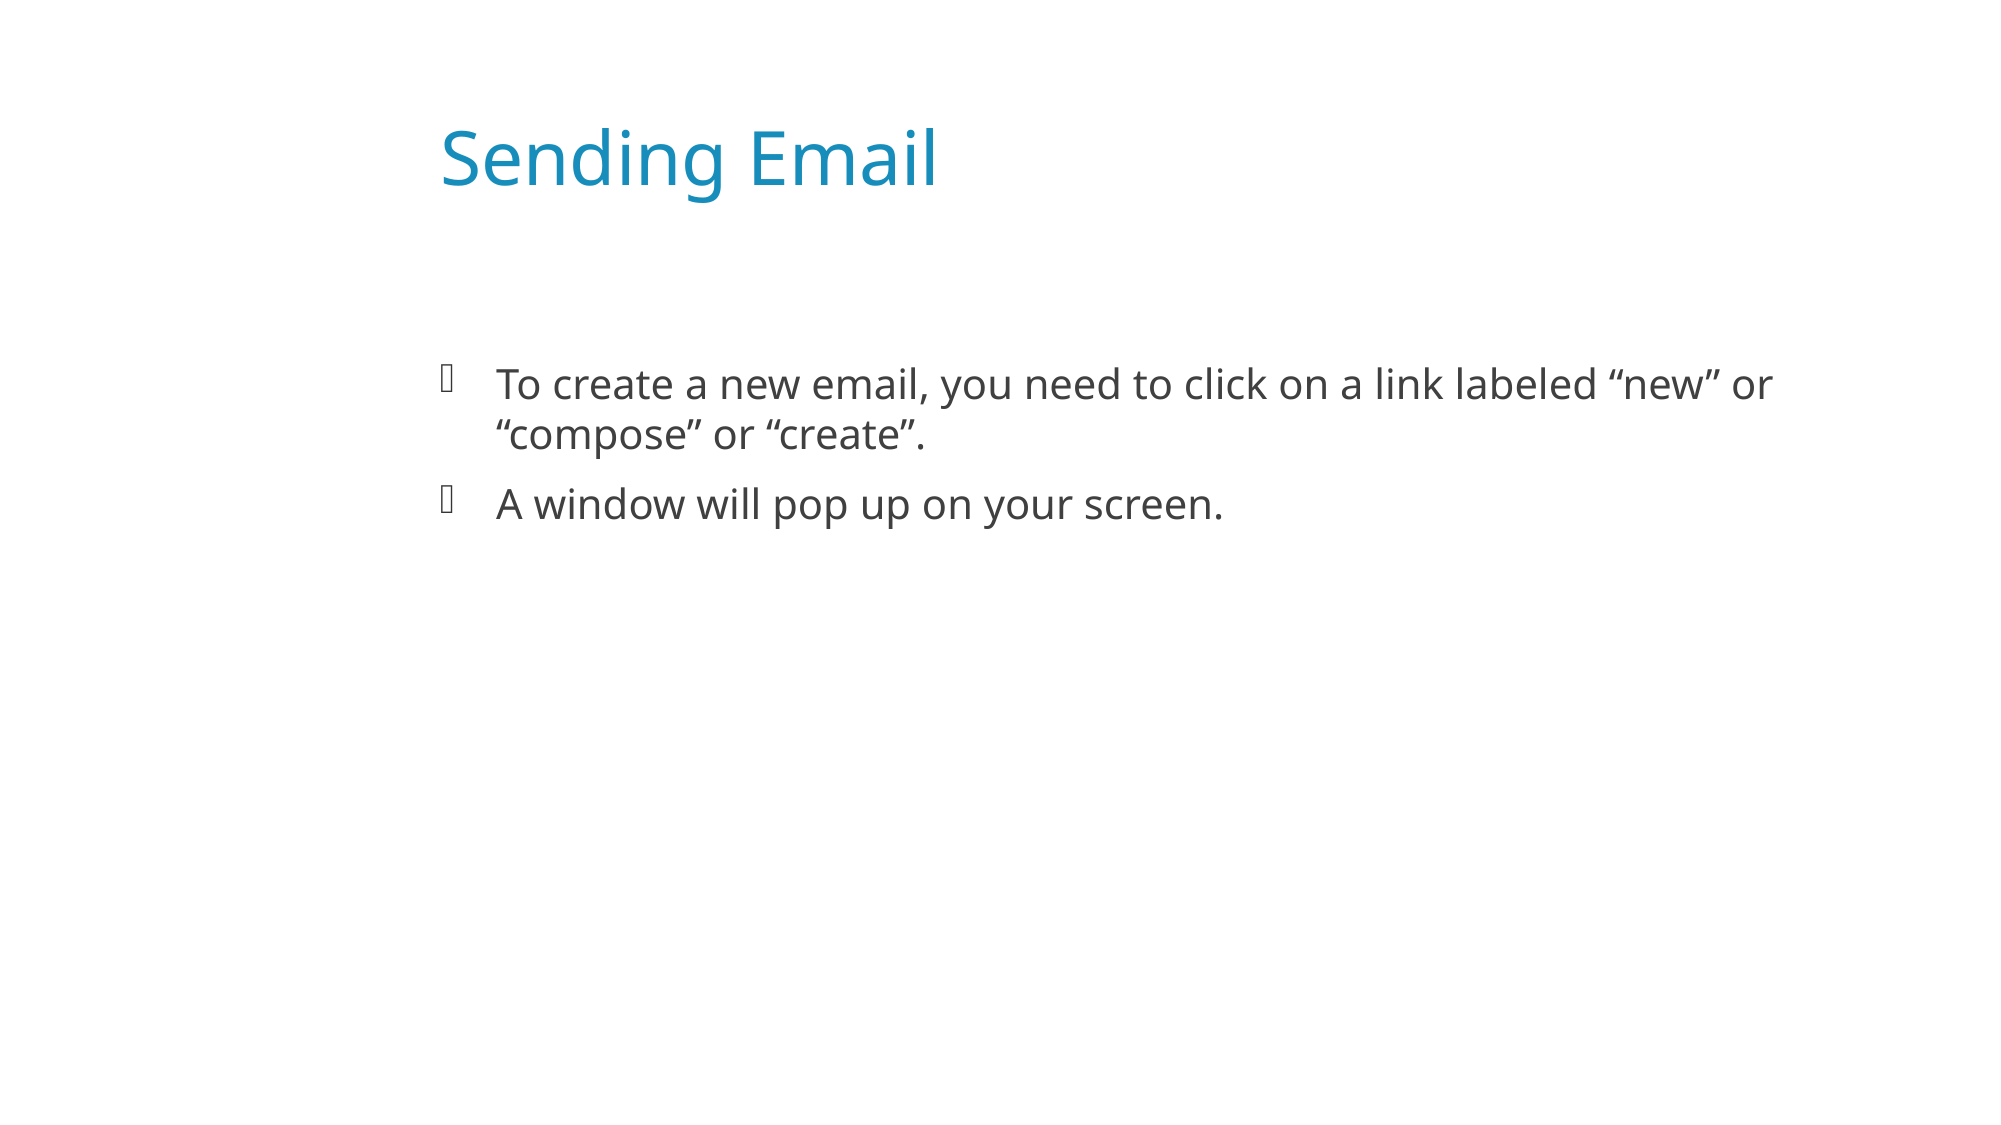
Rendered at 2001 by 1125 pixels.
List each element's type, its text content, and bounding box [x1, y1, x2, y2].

title Sending Email [425, 102, 1888, 313]
list To create a new email, you need to click on a link labeled “new” or “compose” or “create”. A window will pop up on your screen. [424, 350, 1888, 1074]
